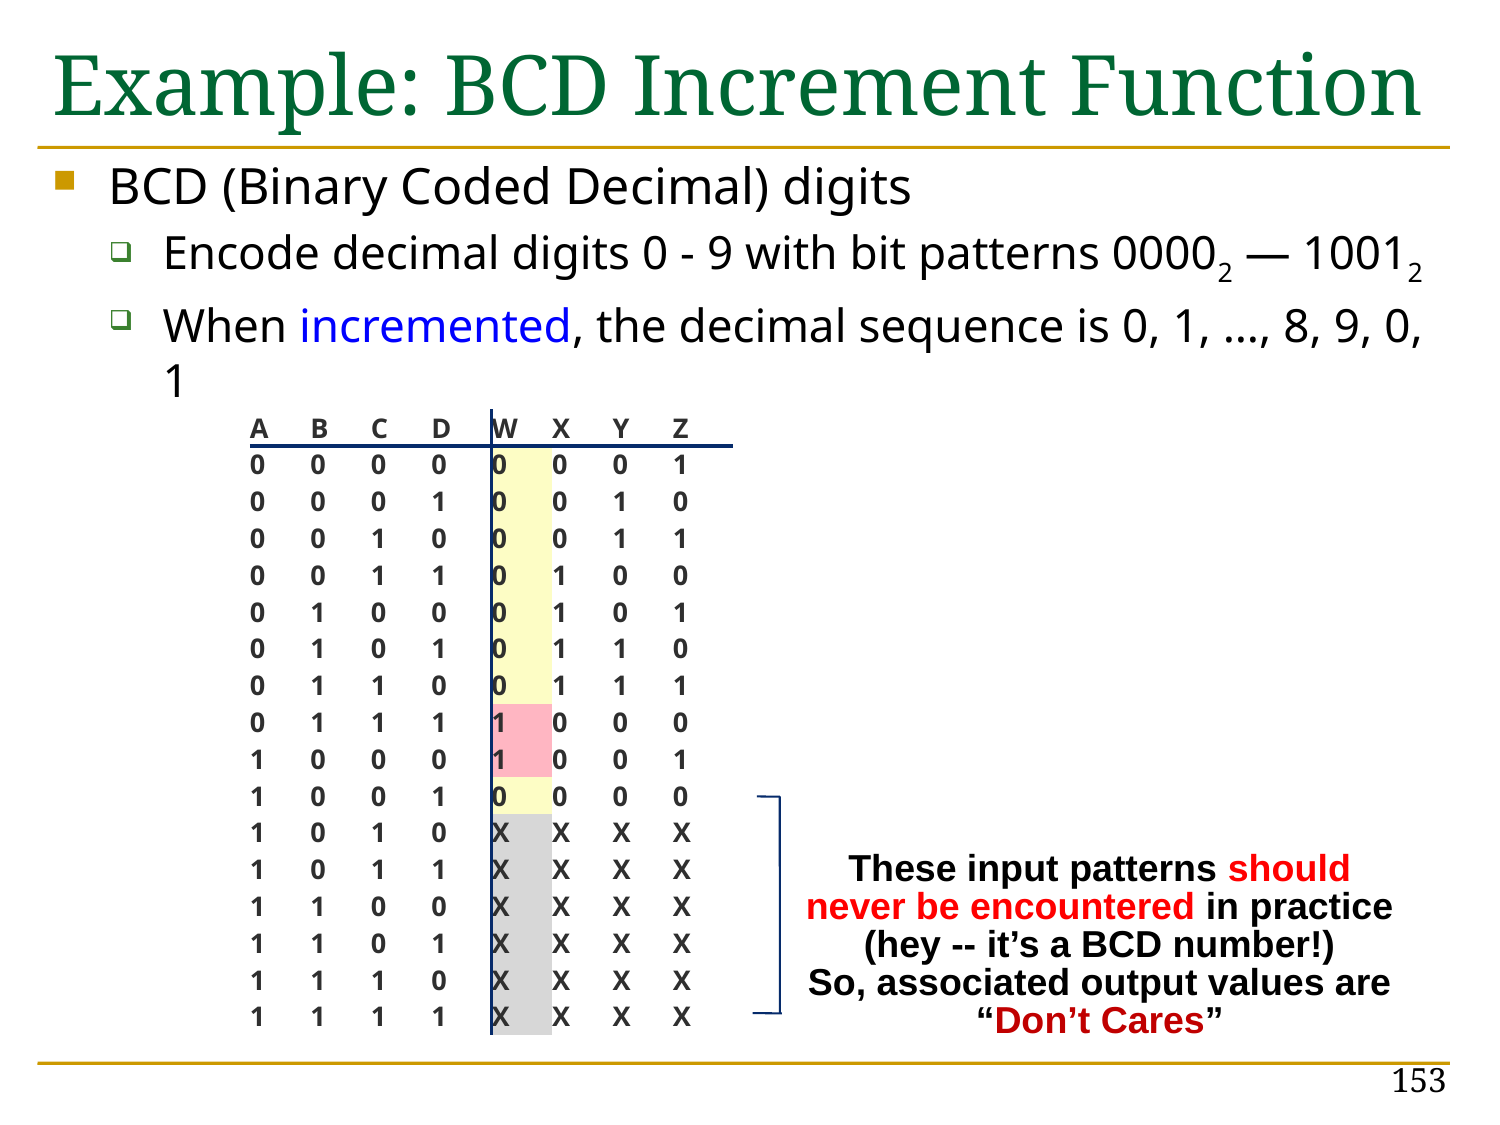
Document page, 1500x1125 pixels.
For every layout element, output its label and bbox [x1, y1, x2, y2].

list [37, 147, 1450, 1007]
table_cell [493, 1007, 733, 1035]
text_box [795, 846, 1404, 1046]
slide_number [1111, 1036, 1462, 1112]
title [37, 24, 1450, 147]
text_box [752, 1007, 782, 1014]
table_cell [250, 1007, 490, 1035]
